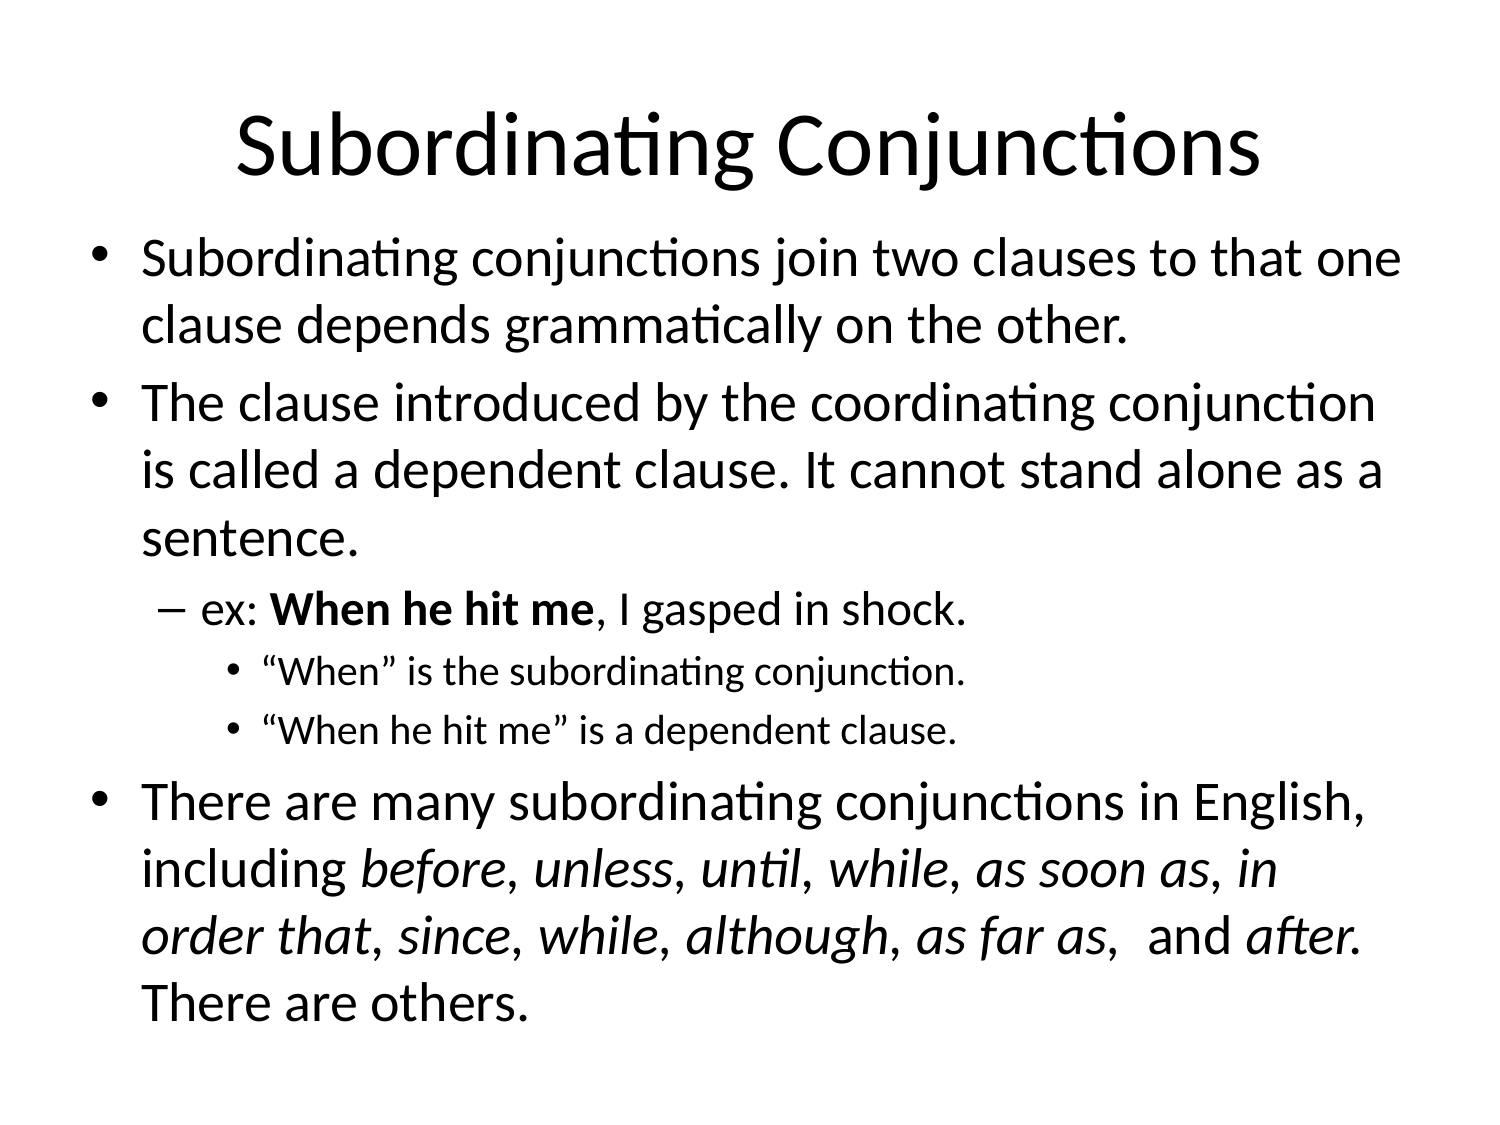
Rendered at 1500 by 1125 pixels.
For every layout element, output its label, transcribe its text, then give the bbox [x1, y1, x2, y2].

list Subordinating conjunctions join two clauses to that one clause depends grammatically on the other. The clause introduced by the coordinating conjunction is called a dependent clause. It cannot stand alone as a sentence. ex: When he hit me, I gasped in shock. “When” is the subordinating conjunction. “When he hit me” is a dependent clause. There are many subordinating conjunctions in English, including before, unless, until, while, as soon as, in order that, since, while, although, as far as, and after. There are others. [75, 212, 1425, 1050]
title Subordinating Conjunctions [75, 45, 1425, 212]
